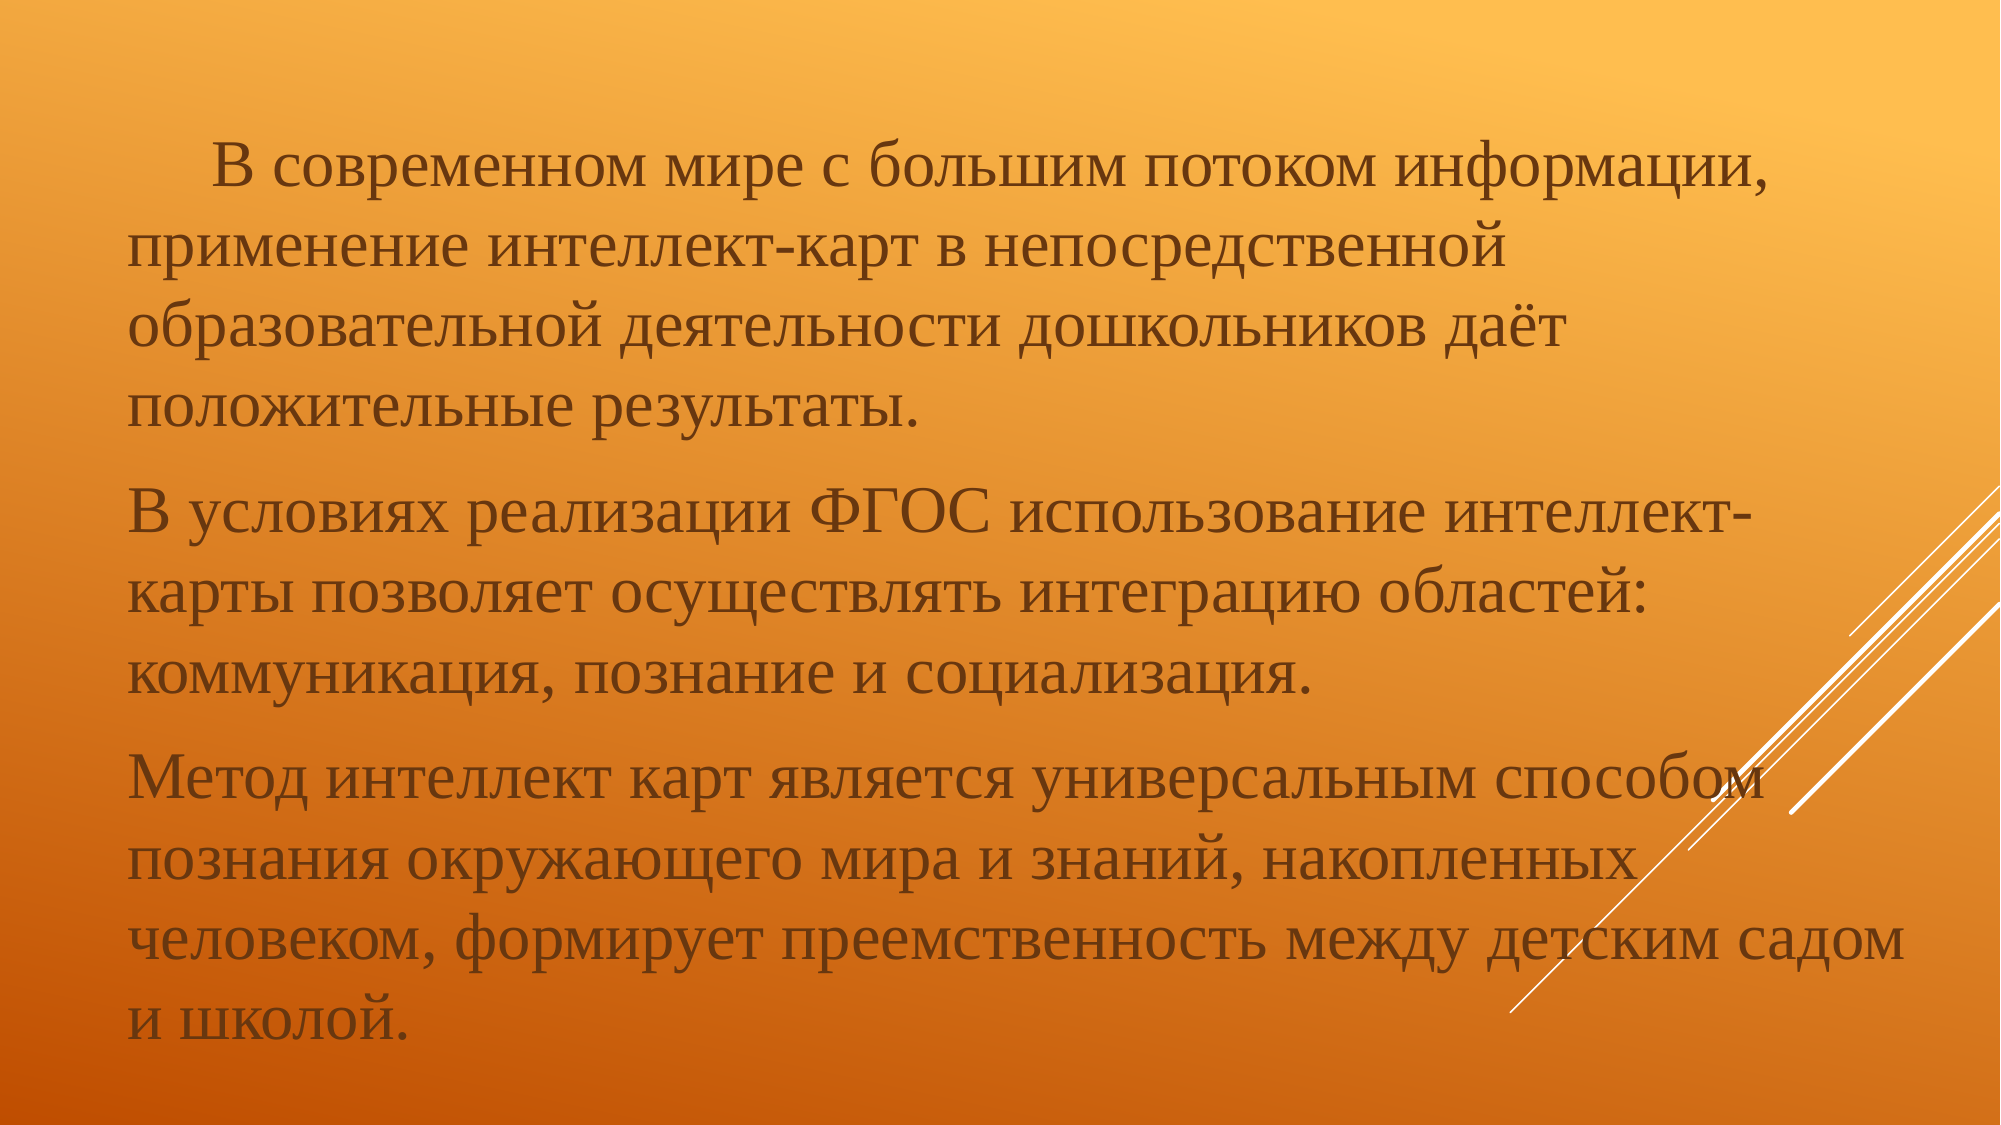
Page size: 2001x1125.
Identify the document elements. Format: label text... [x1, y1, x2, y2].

list В современном мире с большим потоком информации, применение интеллект-карт в непосредственной образовательной деятельности дошкольников даёт положительные результаты. В условиях реализации ФГОС использование интеллект-карты позволяет осуществлять интеграцию областей: коммуникация, познание и социализация. Метод интеллект карт является универсальным способом познания окружающего мира и знаний, накопленных человеком, формирует преемственность между детским садом и школой. [112, 112, 1925, 1089]
